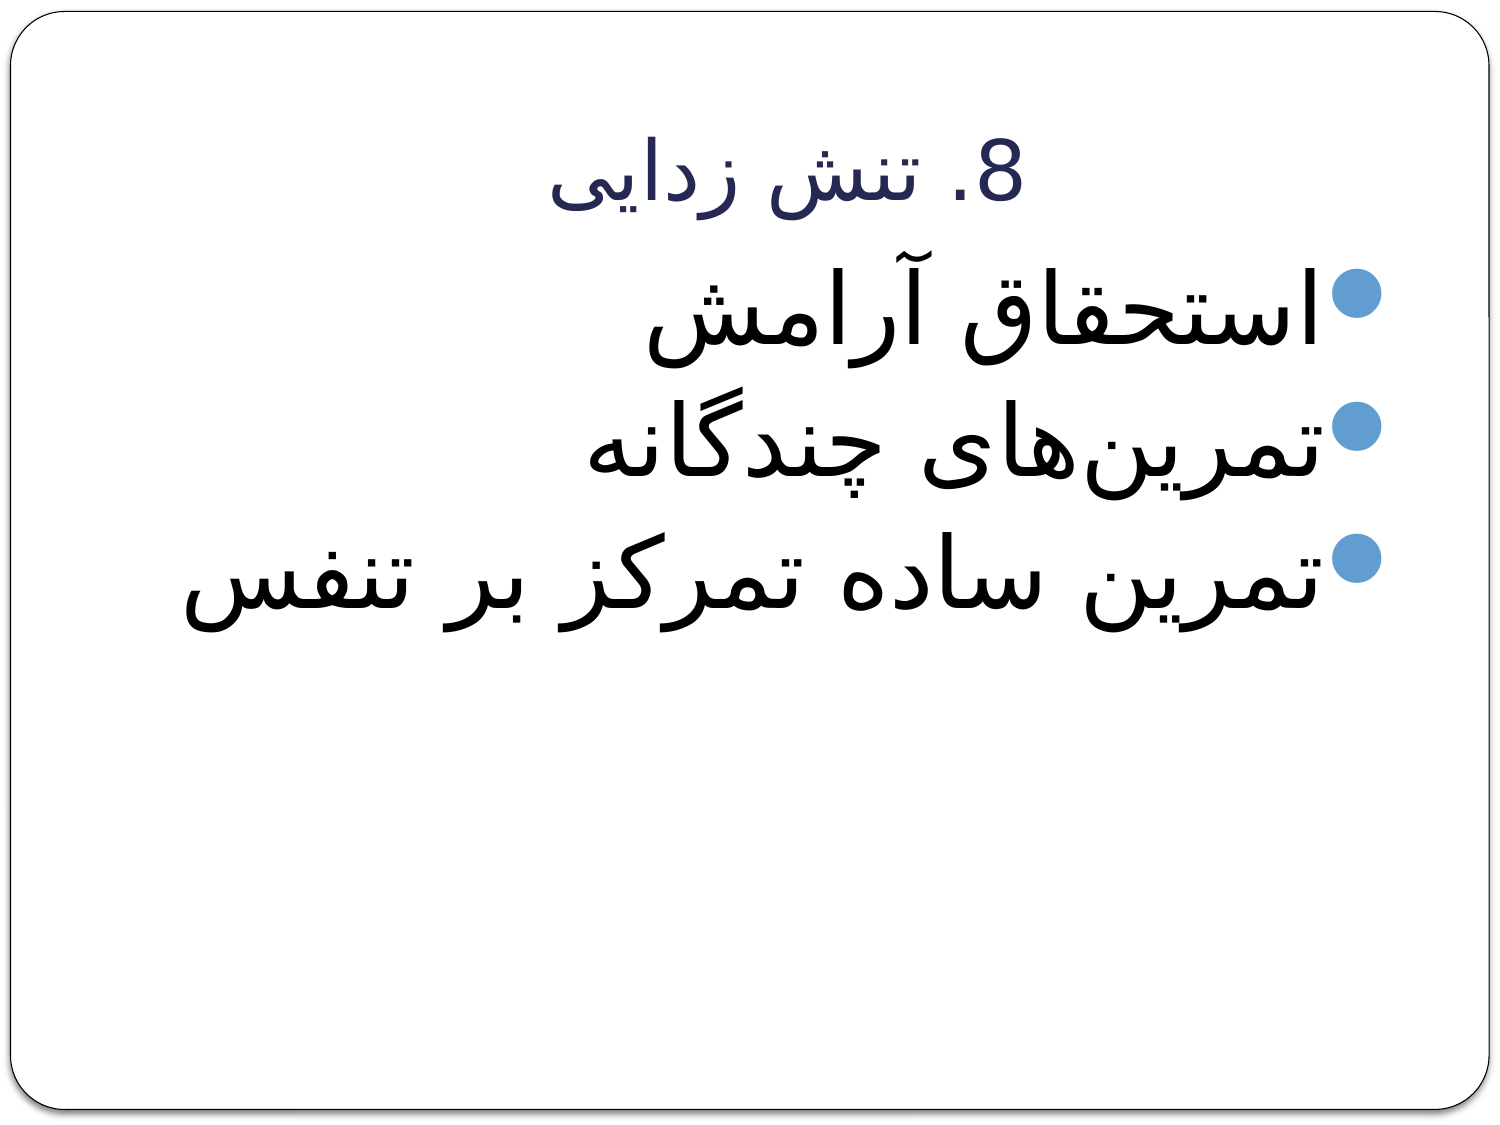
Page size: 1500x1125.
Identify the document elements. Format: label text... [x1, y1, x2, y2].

title 8. تنش زدایی [150, 45, 1425, 233]
list استحقاق آرامش تمرین‌های چندگانه تمرین ساده تمرکز بر تنفس [150, 237, 1425, 988]
